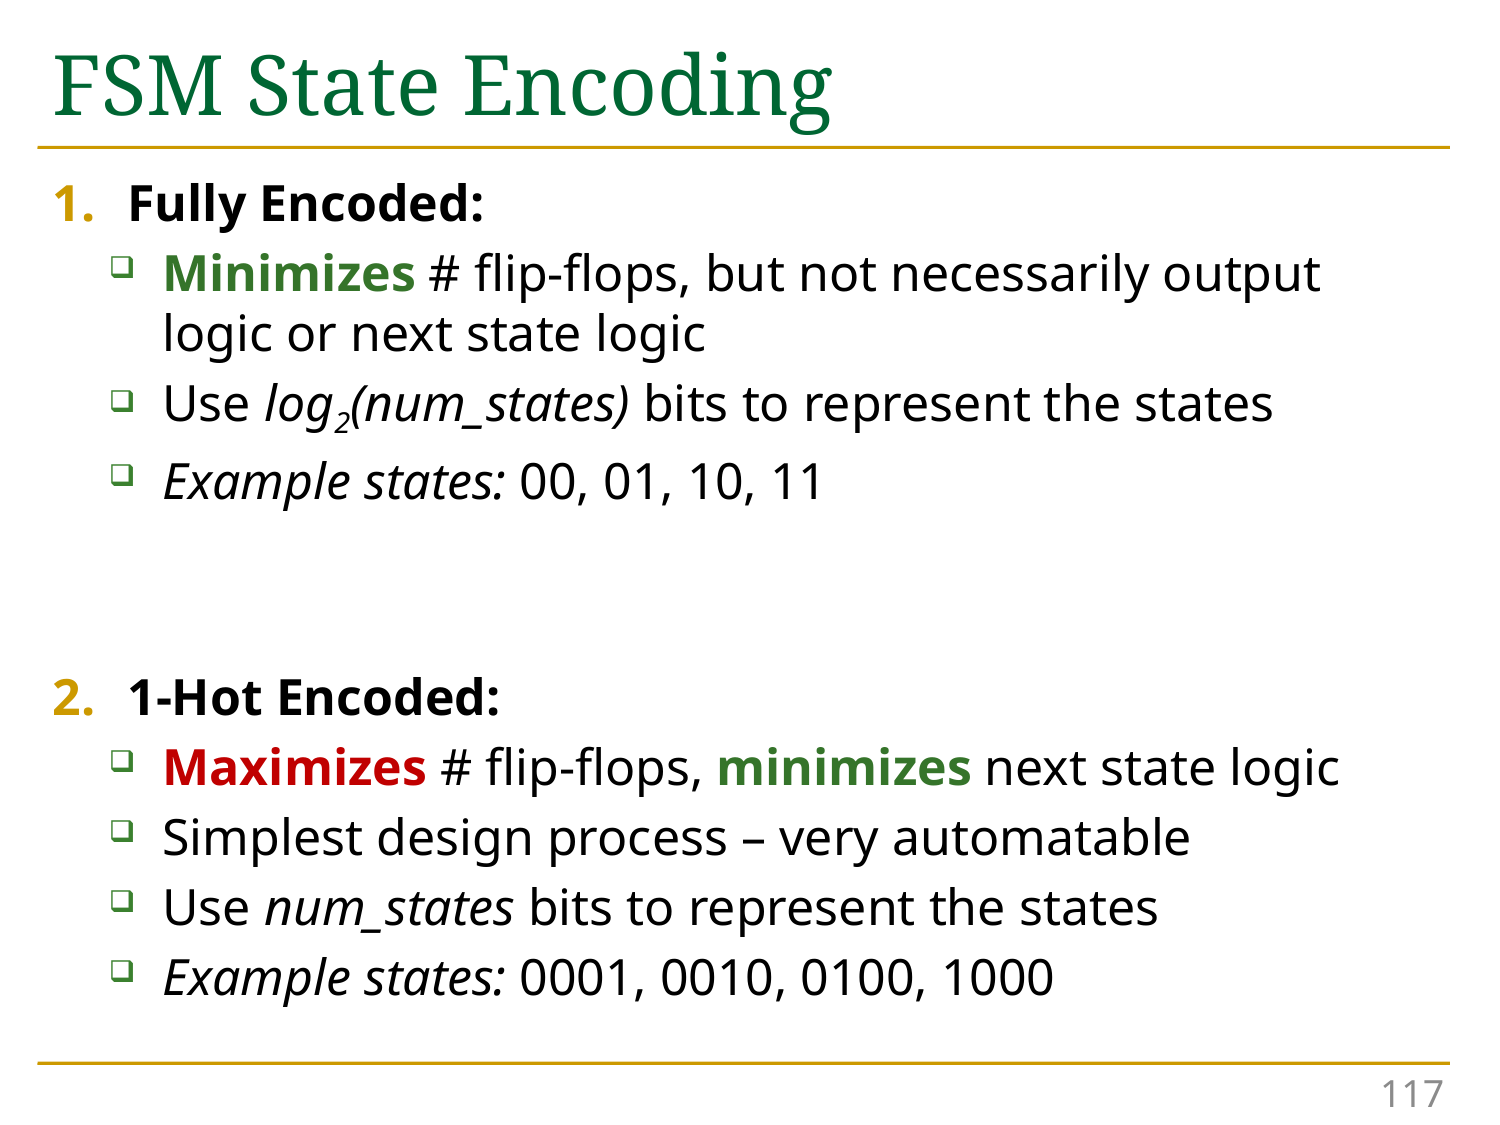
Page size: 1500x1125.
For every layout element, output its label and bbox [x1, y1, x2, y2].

slide_number [1121, 1066, 1460, 1125]
title [37, 24, 1450, 163]
list [37, 163, 1450, 1016]
